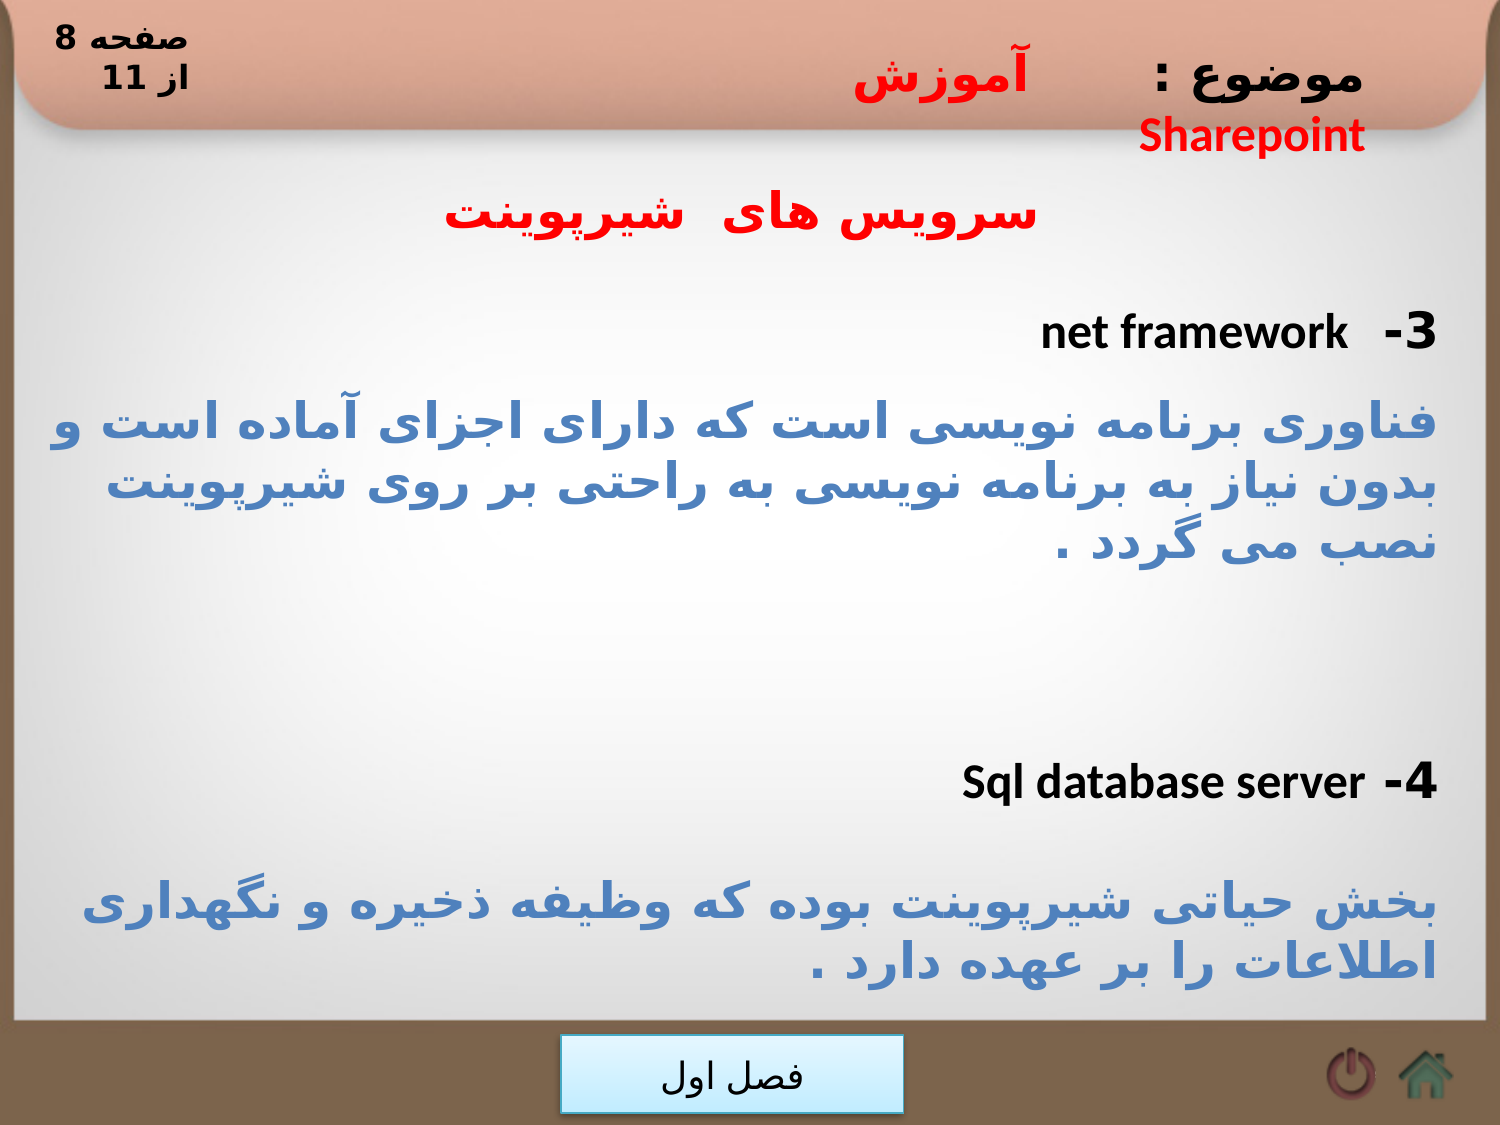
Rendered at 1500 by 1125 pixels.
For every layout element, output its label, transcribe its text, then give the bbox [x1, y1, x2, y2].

text_box سرویس های شیرپوینت 3- net framework فناوری برنامه نویسی است که دارای اجزای آماده است و بدون نیاز به برنامه نویسی به راحتی بر روی شیرپوینت نصب می گردد . 4- Sql database server بخش حیاتی شیرپوینت بوده که وظیفه ذخیره و نگهداری اطلاعات را بر عهده دارد . [29, 170, 1454, 1116]
text_box موضوع : آموزش Sharepoint [738, 34, 1381, 169]
text_box فصل اول [560, 1034, 904, 1114]
picture [0, 0, 1500, 1125]
text_box صفحه 8 از 11 [0, 9, 205, 104]
